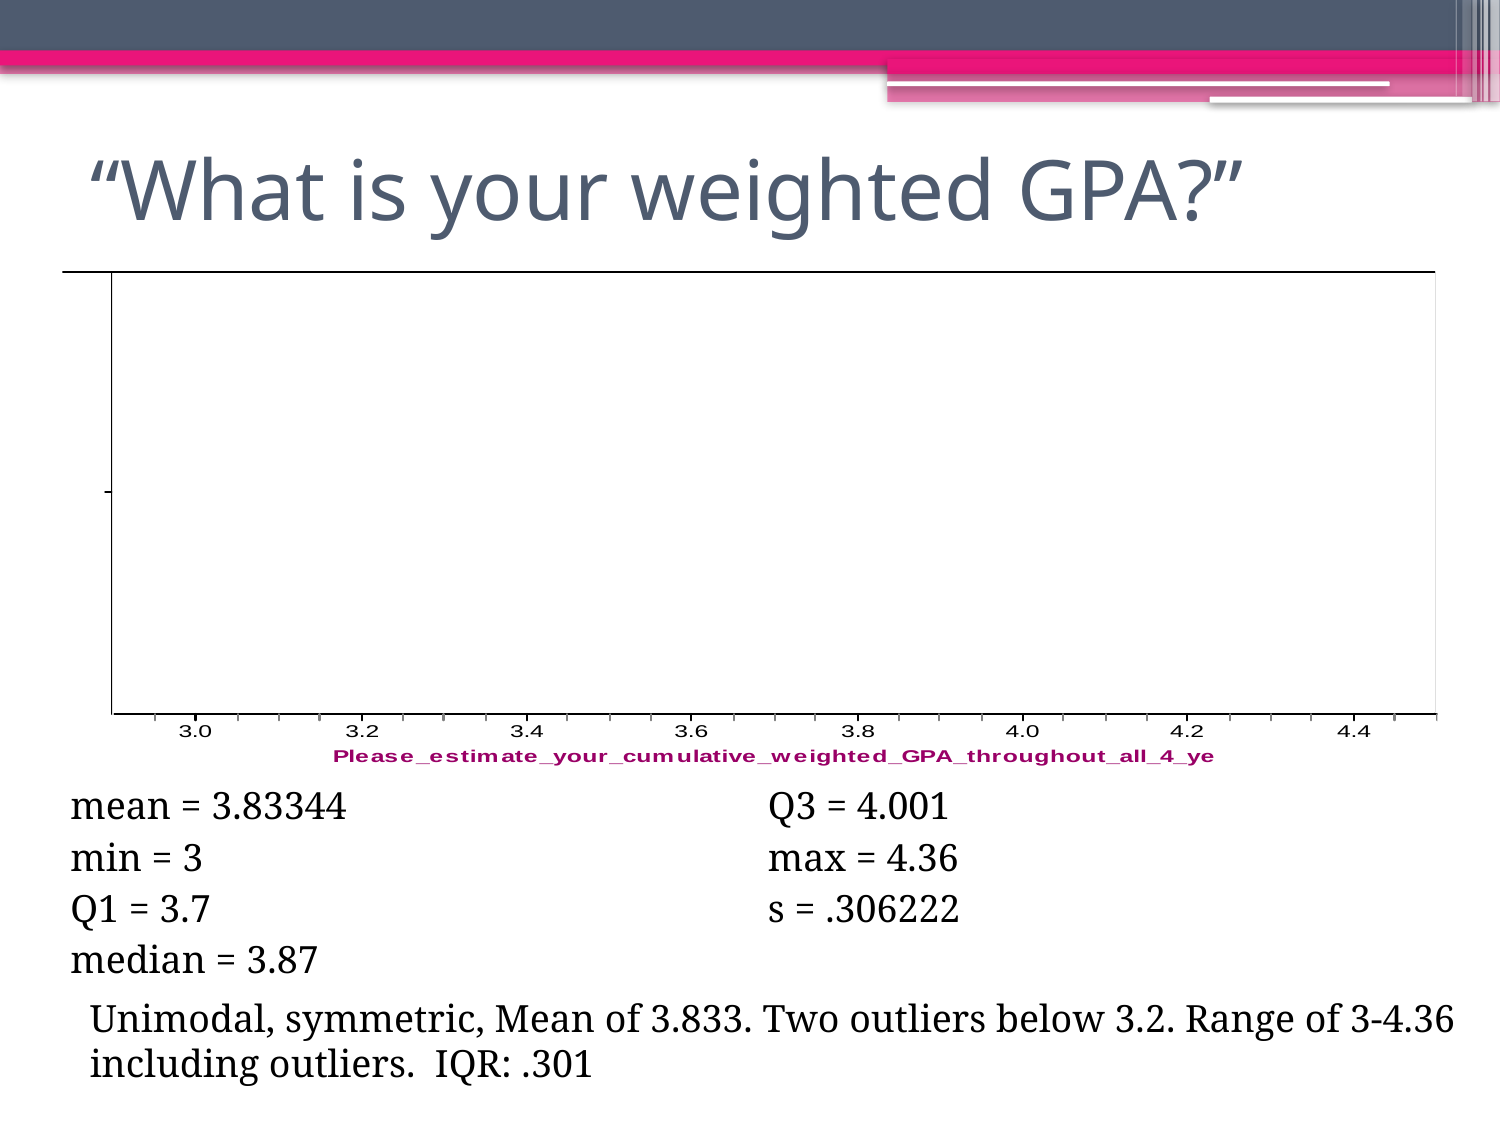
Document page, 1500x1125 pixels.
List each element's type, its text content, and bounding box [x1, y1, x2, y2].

title “What is your weighted GPA?” [74, 99, 1426, 234]
picture [62, 237, 1438, 769]
list mean = 3.83344 min = 3 Q1 = 3.7 median = 3.87 Q3 = 4.001 max = 4.36 s = .306222 [37, 774, 1463, 1001]
text_box Unimodal, symmetric, Mean of 3.833. Two outliers below 3.2. Range of 3-4.36 including outliers. IQR: .301 [75, 987, 1475, 1093]
